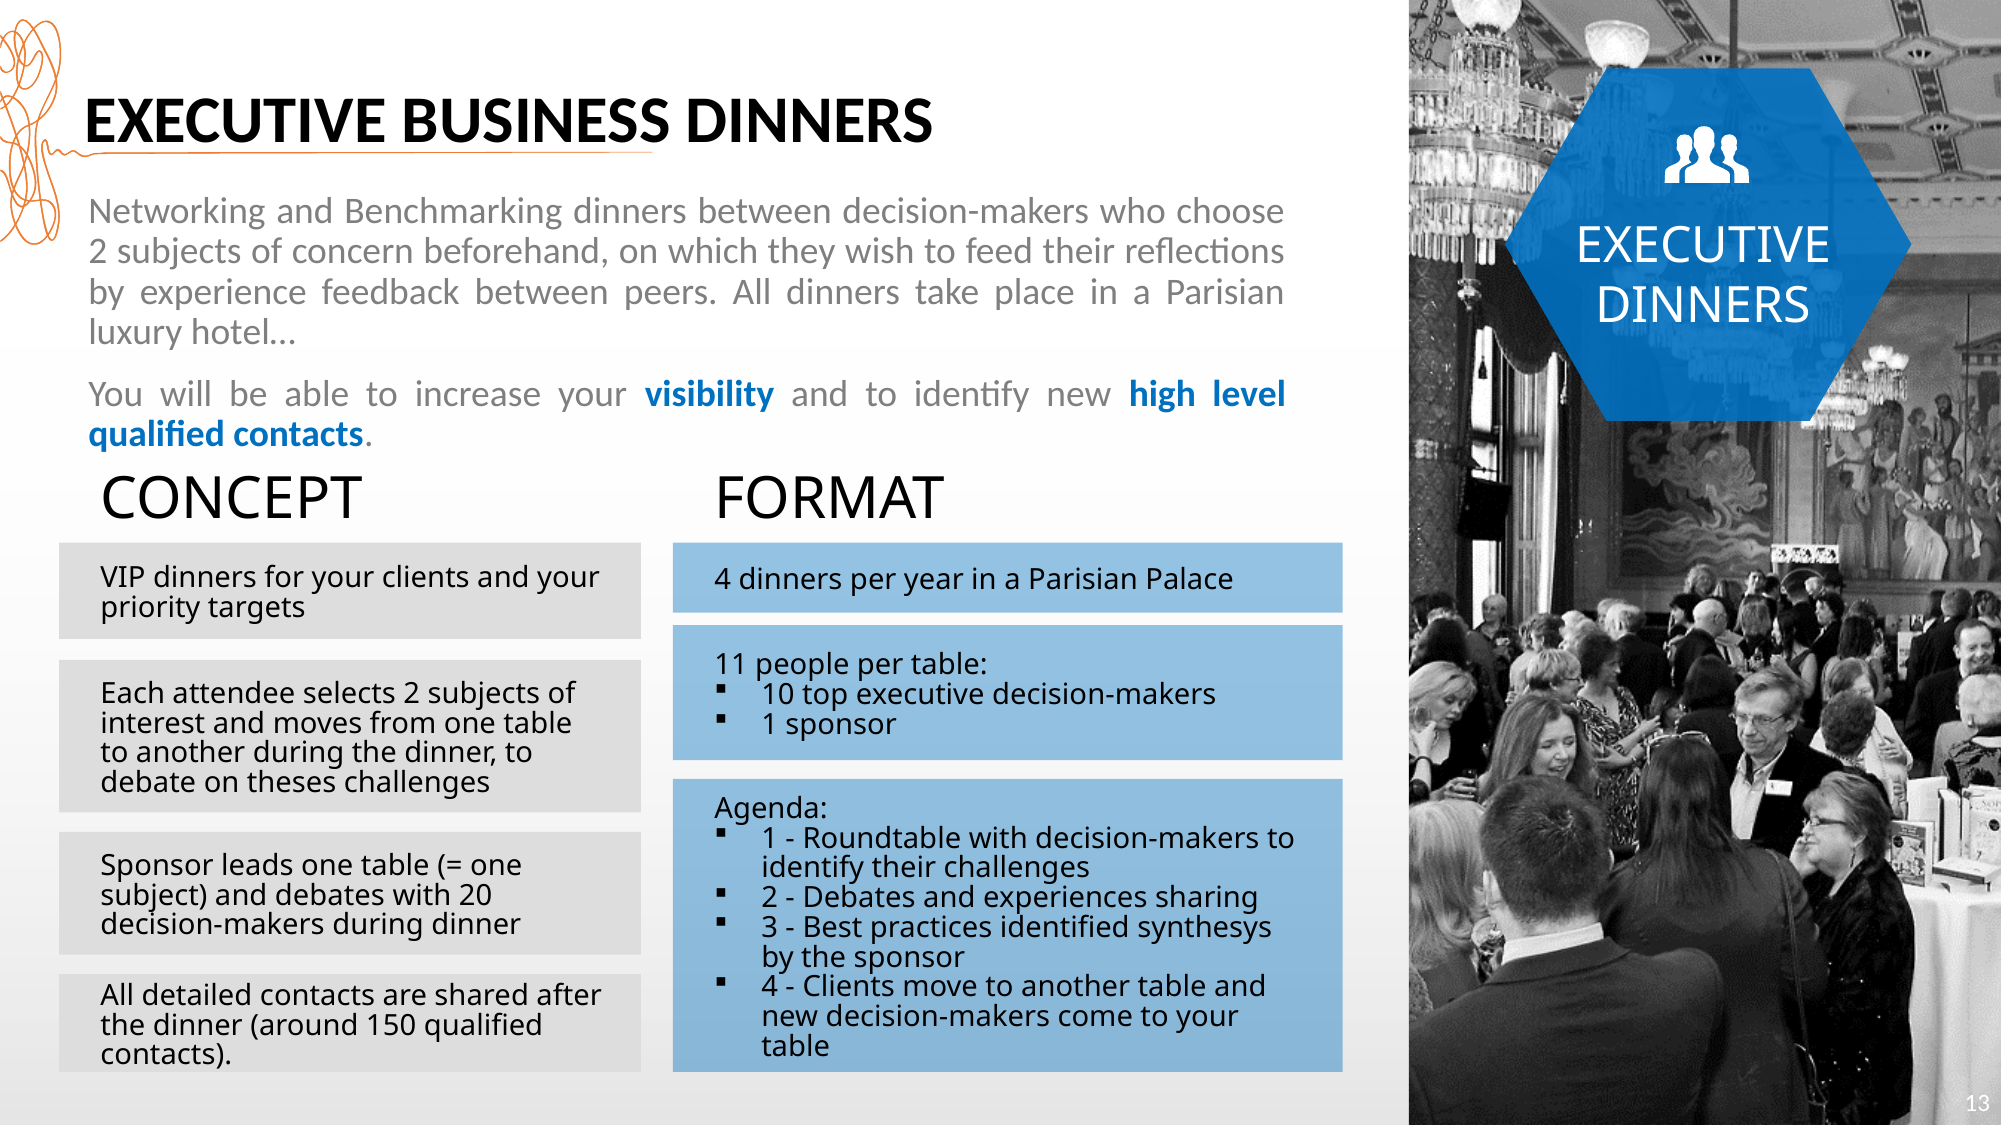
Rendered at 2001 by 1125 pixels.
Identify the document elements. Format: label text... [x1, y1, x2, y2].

text_box 11 people per table: 10 top executive decision-makers 1 sponsor [672, 625, 1343, 761]
text_box FORMAT [673, 463, 1255, 534]
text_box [1494, 68, 1912, 422]
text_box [0, 19, 653, 245]
text_box Agenda: 1 - Roundtable with decision-makers to identify their challenges 2 - Debates and experiences sharing 3 - Best practices identified synthesys by the sponsor 4 - Clients move to another table and new decision-makers come to your table [672, 778, 1343, 1072]
text_box Networking and Benchmarking dinners between decision-makers who choose 2 subjects of concern beforehand, on which they wish to feed their reflections by experience feedback between peers. All dinners take place in a Parisian luxury hotel… You will be able to increase your visibility and to identify new high level qualified contacts. [88, 204, 1287, 442]
text_box VIP dinners for your clients and your priority targets [59, 542, 641, 639]
text_box All detailed contacts are shared after the dinner (around 150 qualified contacts). [59, 974, 641, 1072]
picture [1408, 0, 2001, 1125]
text_box Sponsor leads one table (= one subject) and debates with 20 decision-makers during dinner [59, 831, 641, 955]
text_box Each attendee selects 2 subjects of interest and moves from one table to another during the dinner, to debate on theses challenges [59, 659, 641, 813]
text_box 4 dinners per year in a Parisian Palace [672, 542, 1343, 613]
text_box CONCEPT [59, 463, 641, 534]
title EXECUTIVE BUSINESS DINNERS [658, 67, 1164, 204]
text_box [1664, 125, 1750, 184]
